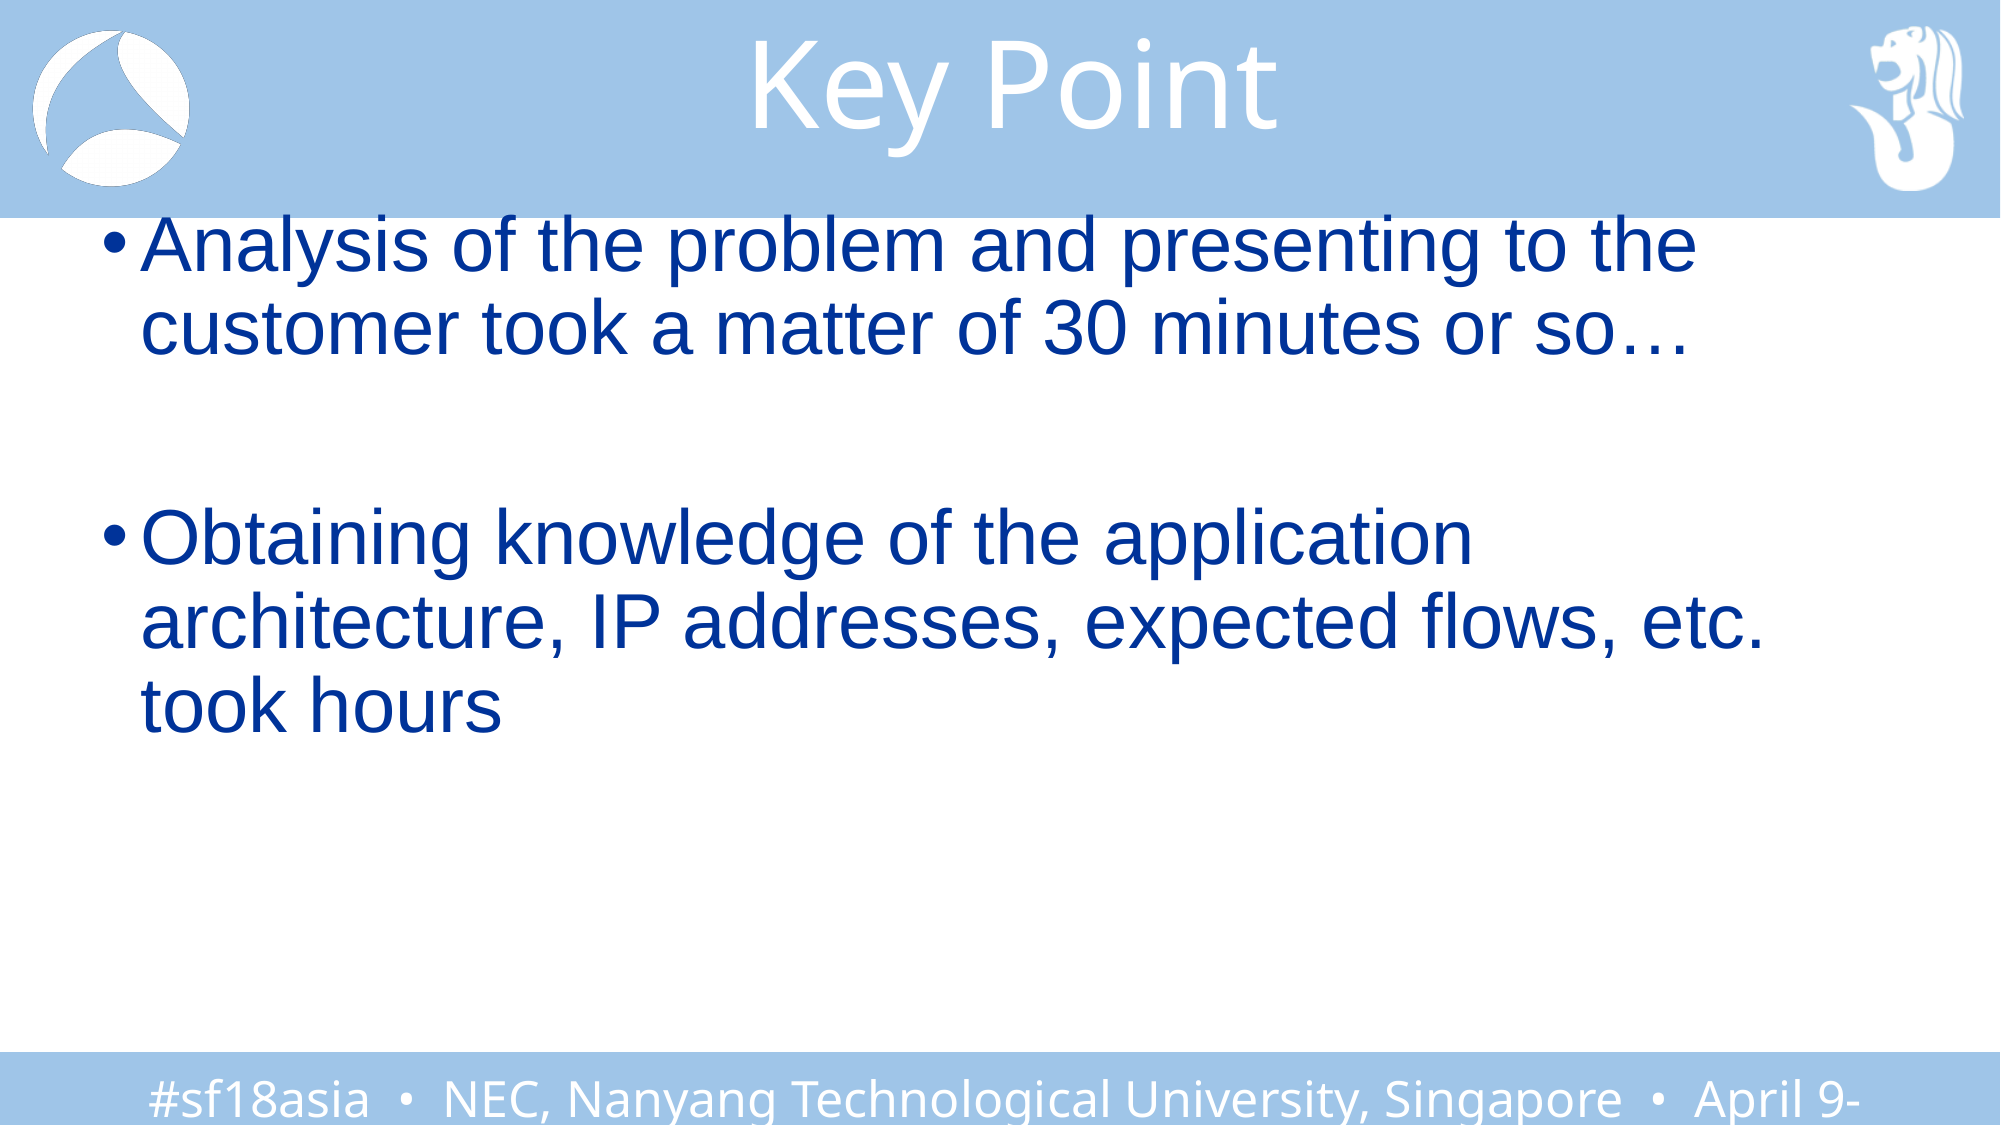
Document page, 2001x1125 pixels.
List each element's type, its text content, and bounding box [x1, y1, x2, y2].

picture [32, 155, 190, 187]
list Analysis of the problem and presenting to the customer took a matter of 30 minutes or so… Obtaining knowledge of the application architecture, IP addresses, expected flows, etc. took hours [86, 188, 1914, 1051]
picture [1849, 155, 1964, 191]
title Key Point [31, 24, 1994, 155]
